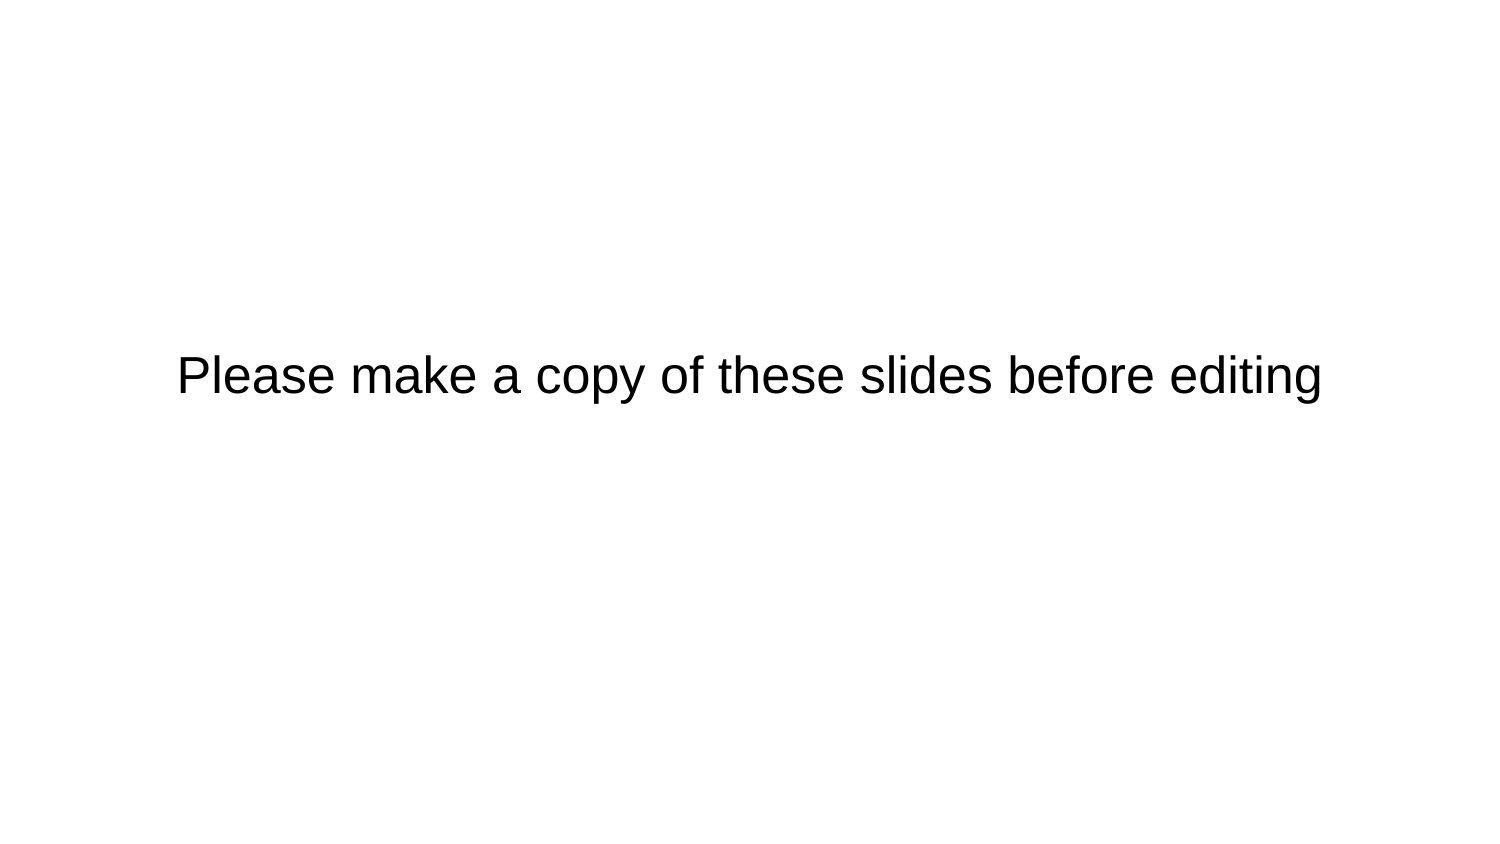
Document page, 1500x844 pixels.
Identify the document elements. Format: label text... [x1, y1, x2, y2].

title Please make a copy of these slides before editing [174, 339, 1325, 483]
